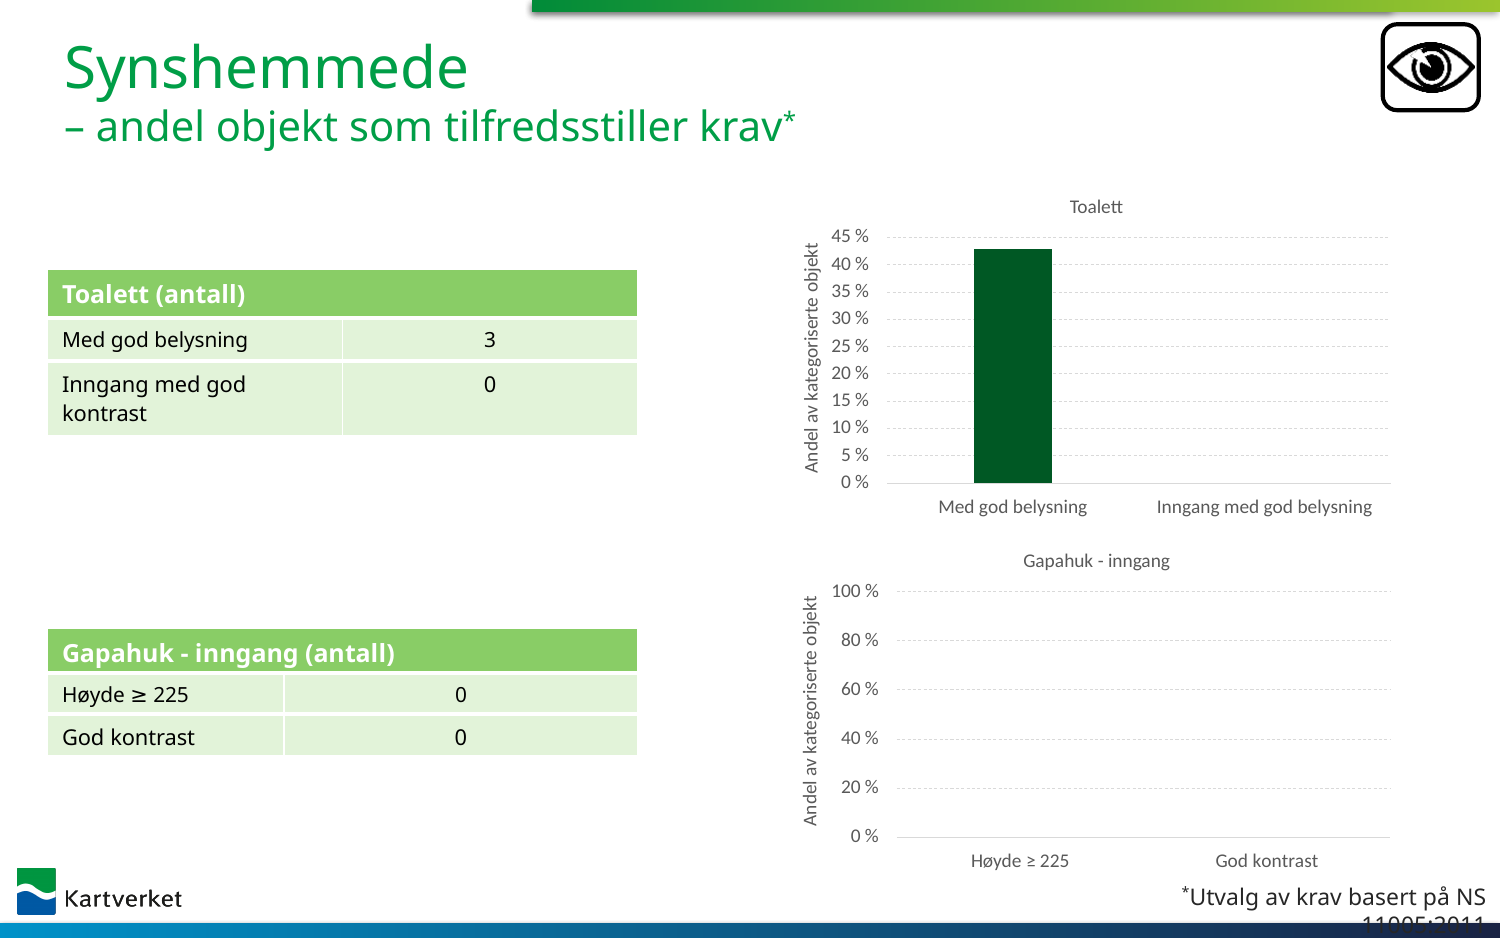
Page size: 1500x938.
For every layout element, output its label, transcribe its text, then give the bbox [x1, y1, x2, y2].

picture [791, 541, 1402, 880]
picture [791, 187, 1402, 526]
table_cell 0 [285, 675, 637, 712]
text_box *Utvalg av krav basert på NS 11005:2011 [1068, 873, 1500, 938]
table_header Toalett (antall) [48, 270, 637, 316]
table_cell 3 [343, 320, 637, 359]
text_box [1382, 24, 1480, 111]
table_cell 0 [285, 716, 637, 755]
table_cell Inngang med god kontrast [48, 363, 342, 435]
table_cell Med god belysning [48, 320, 342, 359]
table_cell God kontrast [48, 716, 283, 755]
table_cell Høyde ≥ 225 [48, 675, 283, 712]
table_cell 0 [343, 363, 637, 435]
table_header Gapahuk - inngang (antall) [48, 629, 637, 671]
text_box Synshemmede – andel objekt som tilfredsstiller krav* [49, 24, 1431, 158]
